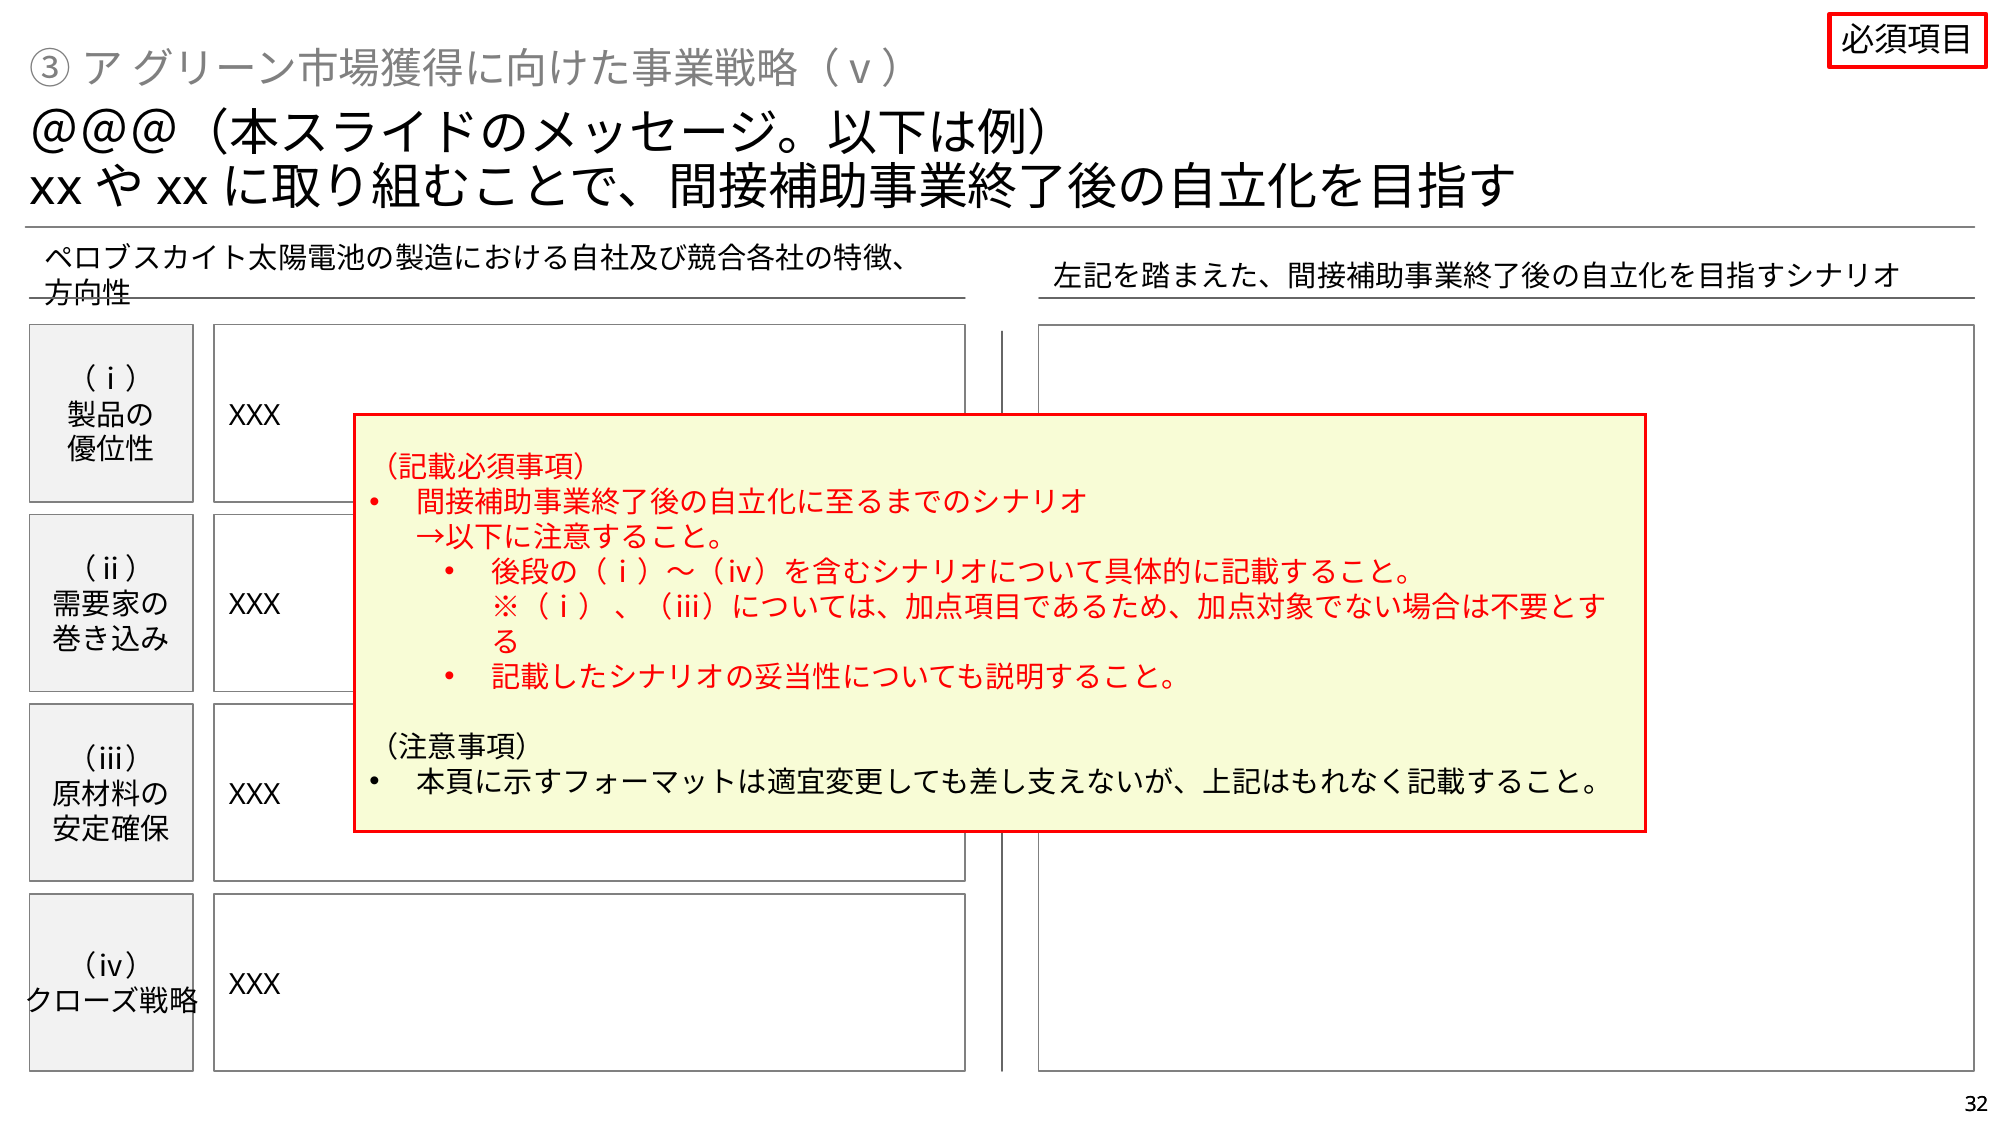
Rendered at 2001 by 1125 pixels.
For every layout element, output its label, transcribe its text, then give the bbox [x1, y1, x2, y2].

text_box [981, 672, 1019, 702]
text_box （記載必須事項） 間接補助事業終了後の自立化に至るまでのシナリオ →以下に注意すること。 後段の（ⅰ）～（ⅳ）を含むシナリオについて具体的に記載すること。 ※（ⅰ） 、（ⅲ）については、加点項目であるため、加点対象でない場合は不要とする 記載したシナリオの妥当性についても説明すること。 （注意事項） 本頁に示すフォーマットは適宜変更しても差し支えないが、上記はもれなく記載すること。 [1003, 413, 1647, 833]
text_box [29, 703, 966, 882]
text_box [1038, 250, 1975, 299]
text_box （記載必須事項） 間接補助事業終了後の自立化に至るまでのシナリオ →以下に注意すること。 後段の（ⅰ）～（ⅳ）を含むシナリオについて具体的に記載すること。 ※（ⅰ） 、（ⅲ）については、加点項目であるため、加点対象でない場合は不要とする 記載したシナリオの妥当性についても説明すること。 （注意事項） 本頁に示すフォーマットは適宜変更しても差し支えないが、上記はもれなく記載すること。 [353, 413, 1001, 833]
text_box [29, 893, 966, 1072]
text_box ＠＠＠（本スライドのメッセージ。以下は例） xxやxxに取り組むことで、間接補助事業終了後の自立化を目指す [29, 107, 1875, 216]
text_box ③ア グリーン市場獲得に向けた事業戦略（ⅴ） [29, 47, 1802, 94]
text_box 必須項目 [1829, 13, 1986, 68]
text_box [28, 250, 966, 299]
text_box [29, 513, 966, 693]
text_box XXX [1037, 323, 1976, 1073]
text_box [29, 324, 966, 503]
